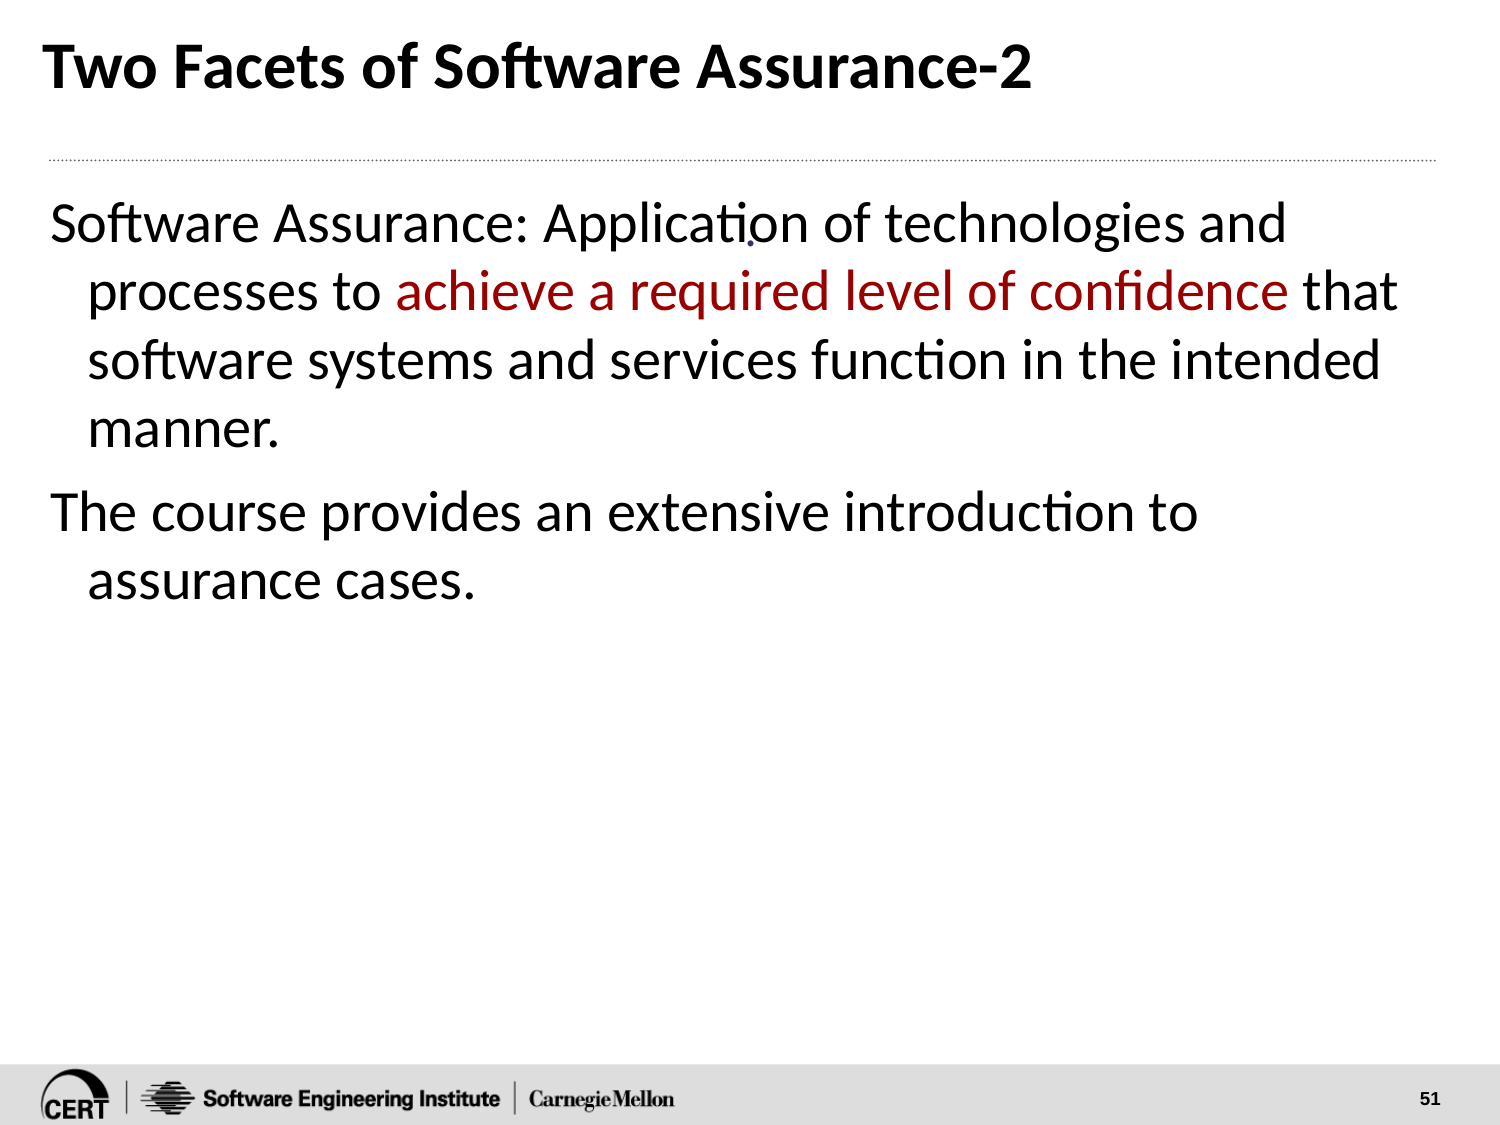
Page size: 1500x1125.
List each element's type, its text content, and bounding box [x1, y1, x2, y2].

title Two Facets of Software Assurance-2 [42, 37, 1434, 155]
picture [24, 1065, 688, 1125]
list Software Assurance: Application of technologies and processes to achieve a required level of confidence that software systems and services function in the intended manner. The course provides an extensive introduction to assurance cases. [49, 187, 1438, 835]
text_box . [387, 199, 1125, 335]
